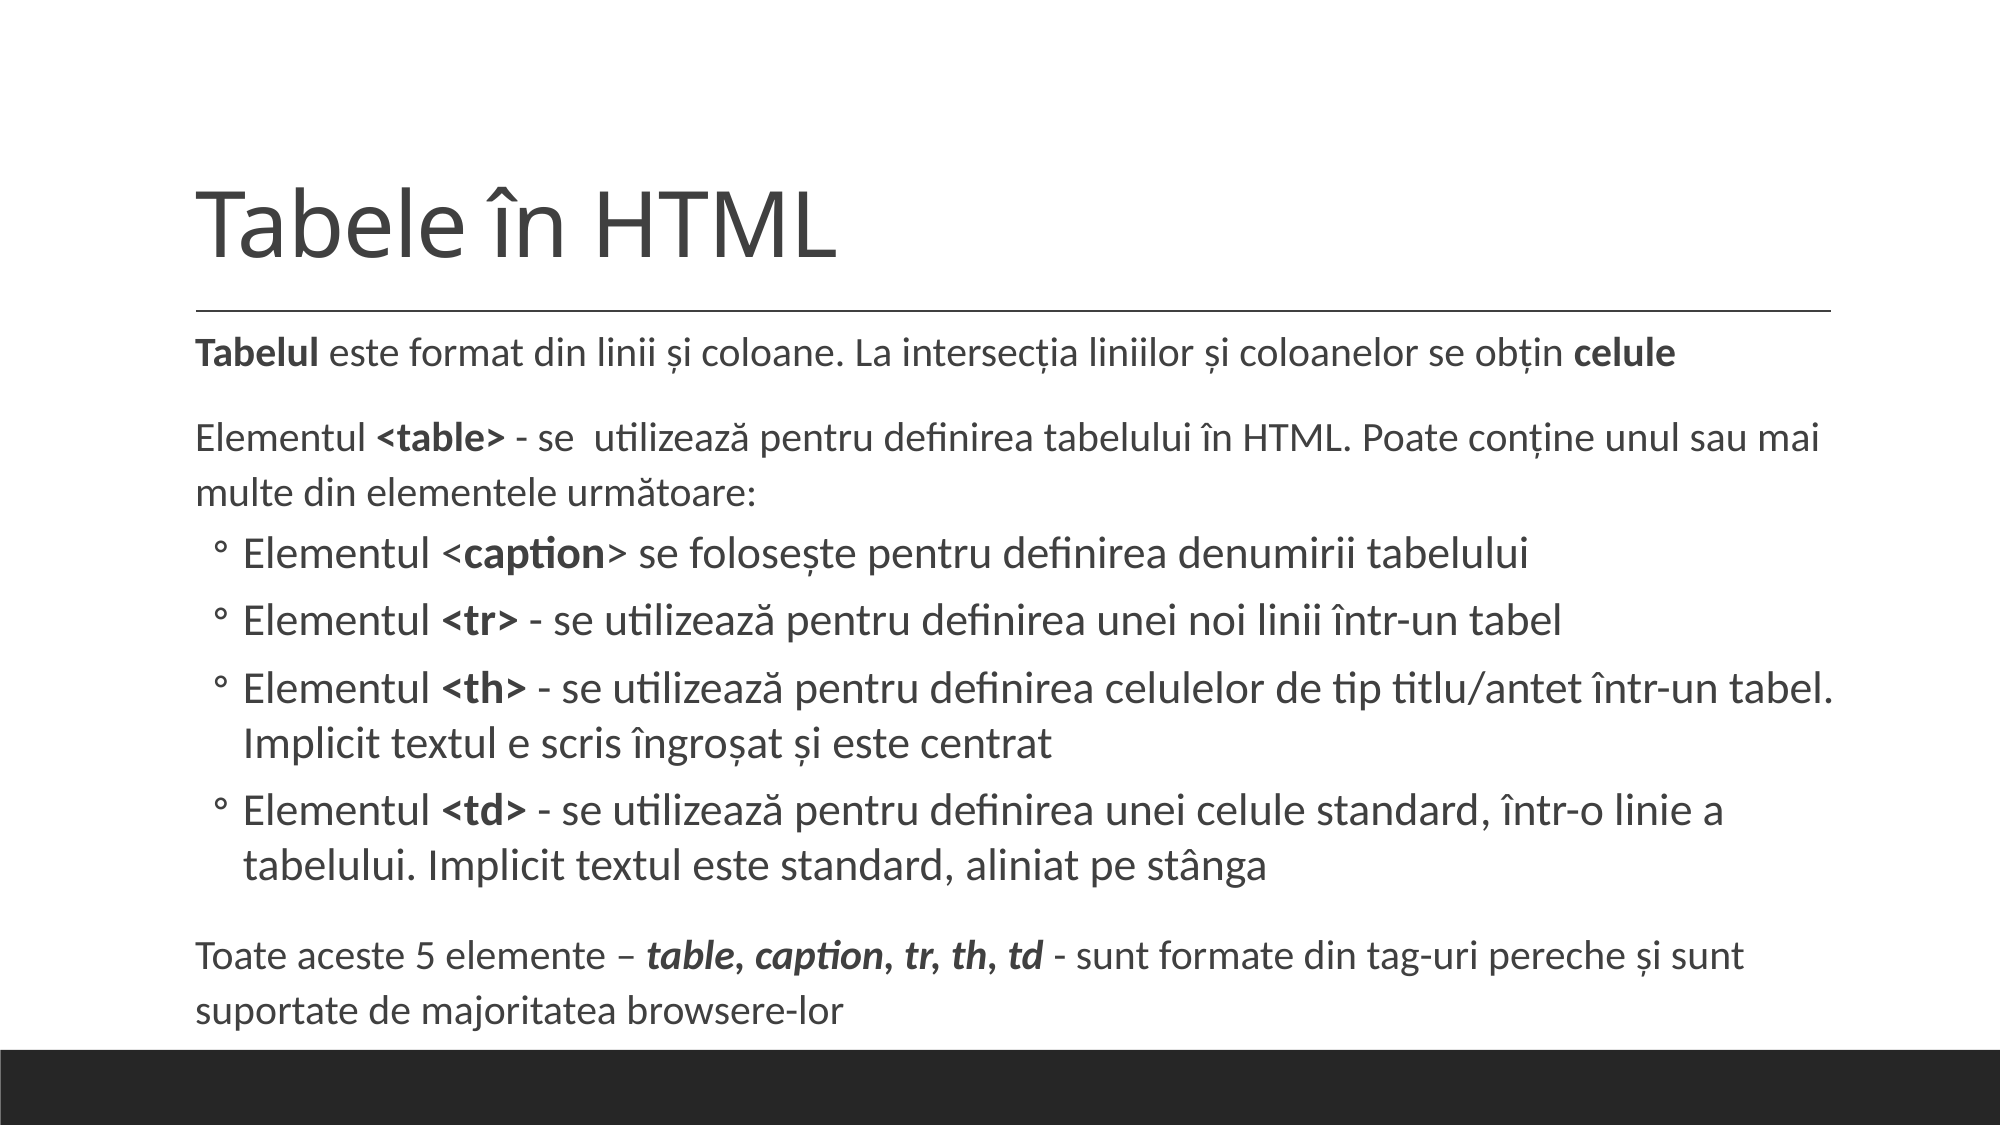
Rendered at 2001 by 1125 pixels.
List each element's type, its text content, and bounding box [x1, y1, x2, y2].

list Tabelul este format din linii şi coloane. La intersecţia liniilor şi coloanelor se obţin celule Elementul <table> - se utilizează pentru definirea tabelului în HTML. Poate conţine unul sau mai multe din elementele următoare: Elementul <caption> se folosește pentru definirea denumirii tabelului Elementul <tr> - se utilizează pentru definirea unei noi linii într-un tabel Elementul <th> - se utilizează pentru definirea celulelor de tip titlu/antet într-un tabel. Implicit textul e scris îngroşat şi este centrat Elementul <td> - se utilizează pentru definirea unei celule standard, într-o linie a tabelului. Implicit textul este standard, aliniat pe stânga Toate aceste 5 elemente – table, caption, tr, th, td - sunt formate din tag-uri pereche şi sunt suportate de majoritatea browsere-lor [180, 312, 1905, 1079]
title Tabele în HTML [180, 47, 1830, 285]
